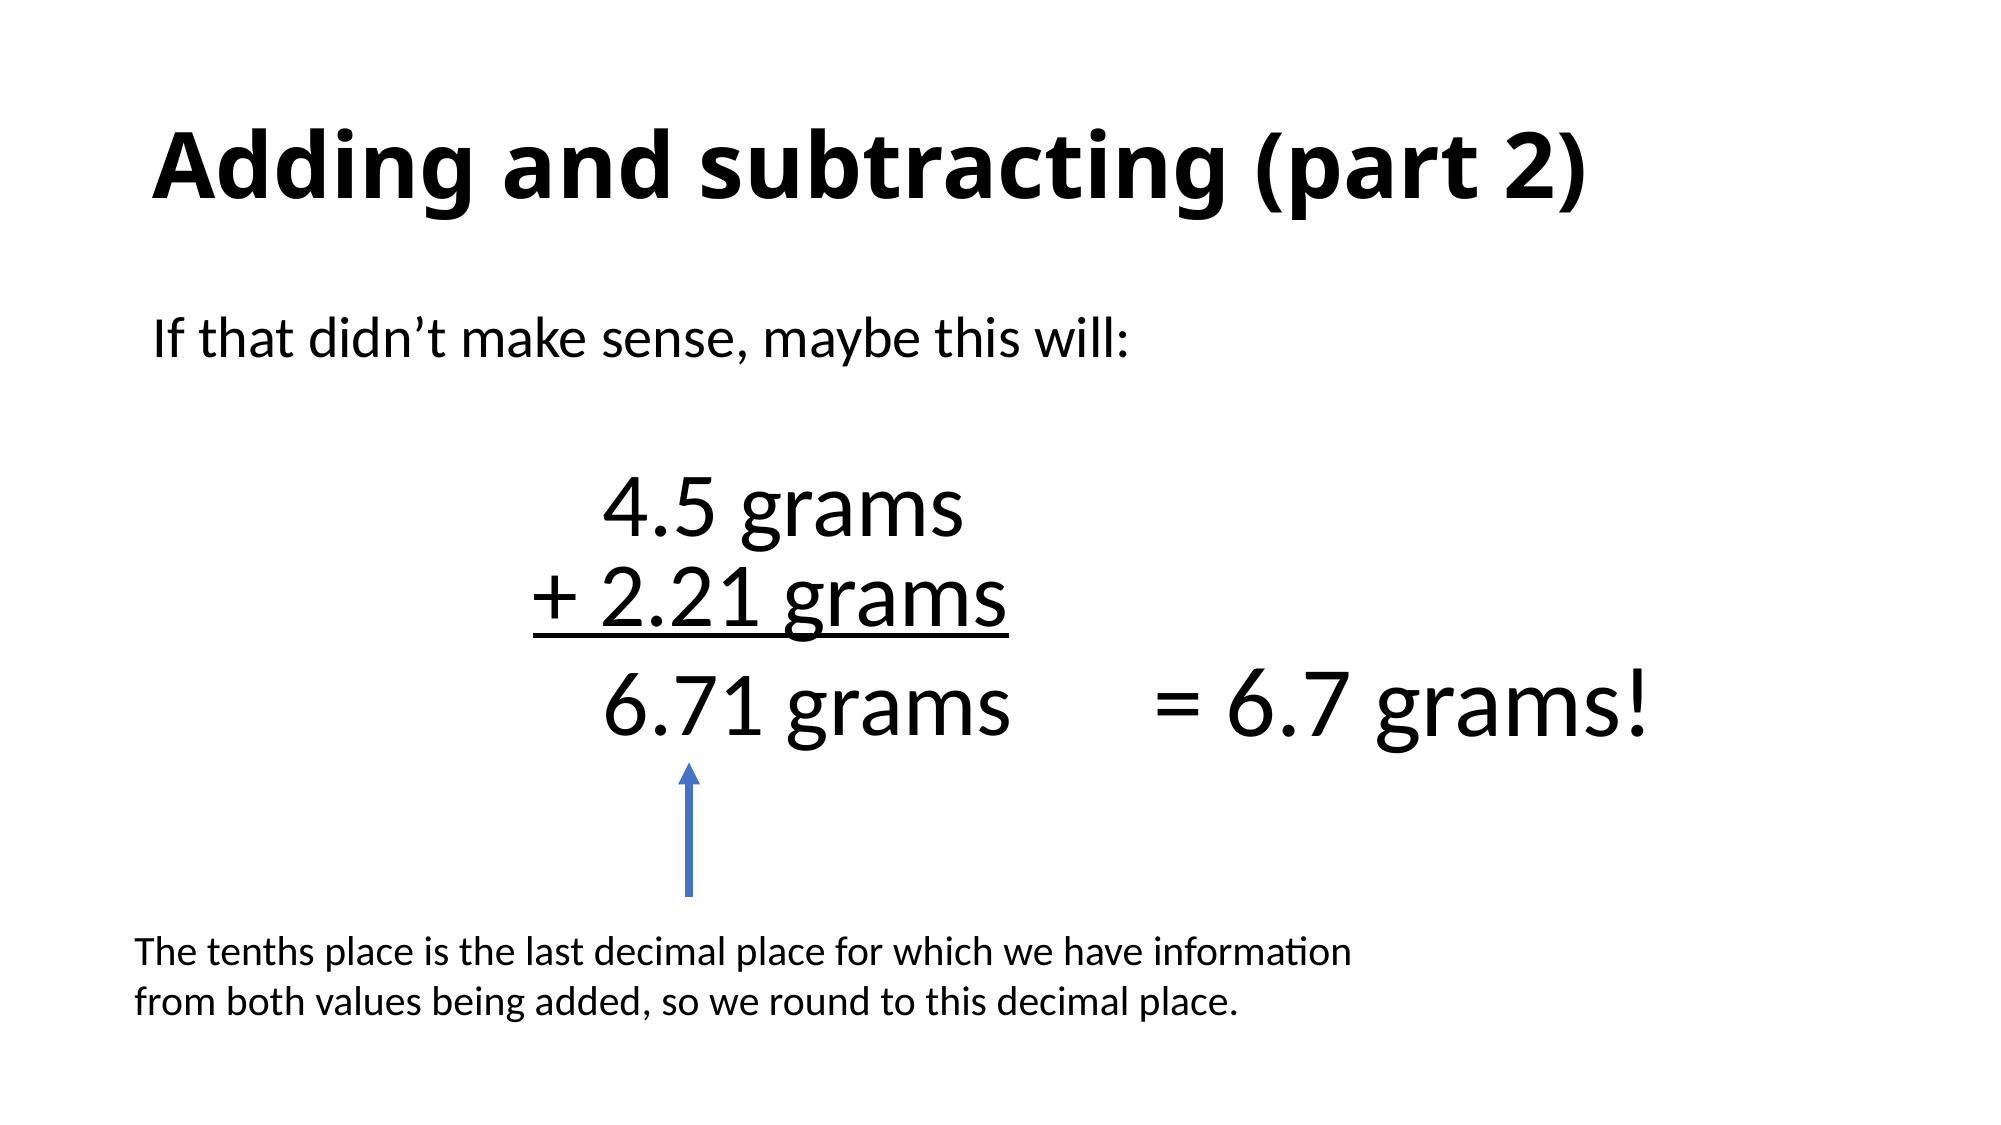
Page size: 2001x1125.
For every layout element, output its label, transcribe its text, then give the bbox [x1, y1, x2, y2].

text_box 6.71 grams [588, 636, 1139, 761]
text_box + 2.21 grams [517, 527, 1118, 653]
list If that didn’t make sense, maybe this will: [137, 299, 1863, 387]
title Adding and subtracting (part 2) [137, 59, 1863, 278]
text_box The tenths place is the last decimal place for which we have information from both values being added, so we round to this decimal place. [119, 916, 1444, 1032]
text_box = 6.7 grams! [1139, 628, 1749, 764]
text_box 4.5 grams [588, 437, 1306, 607]
